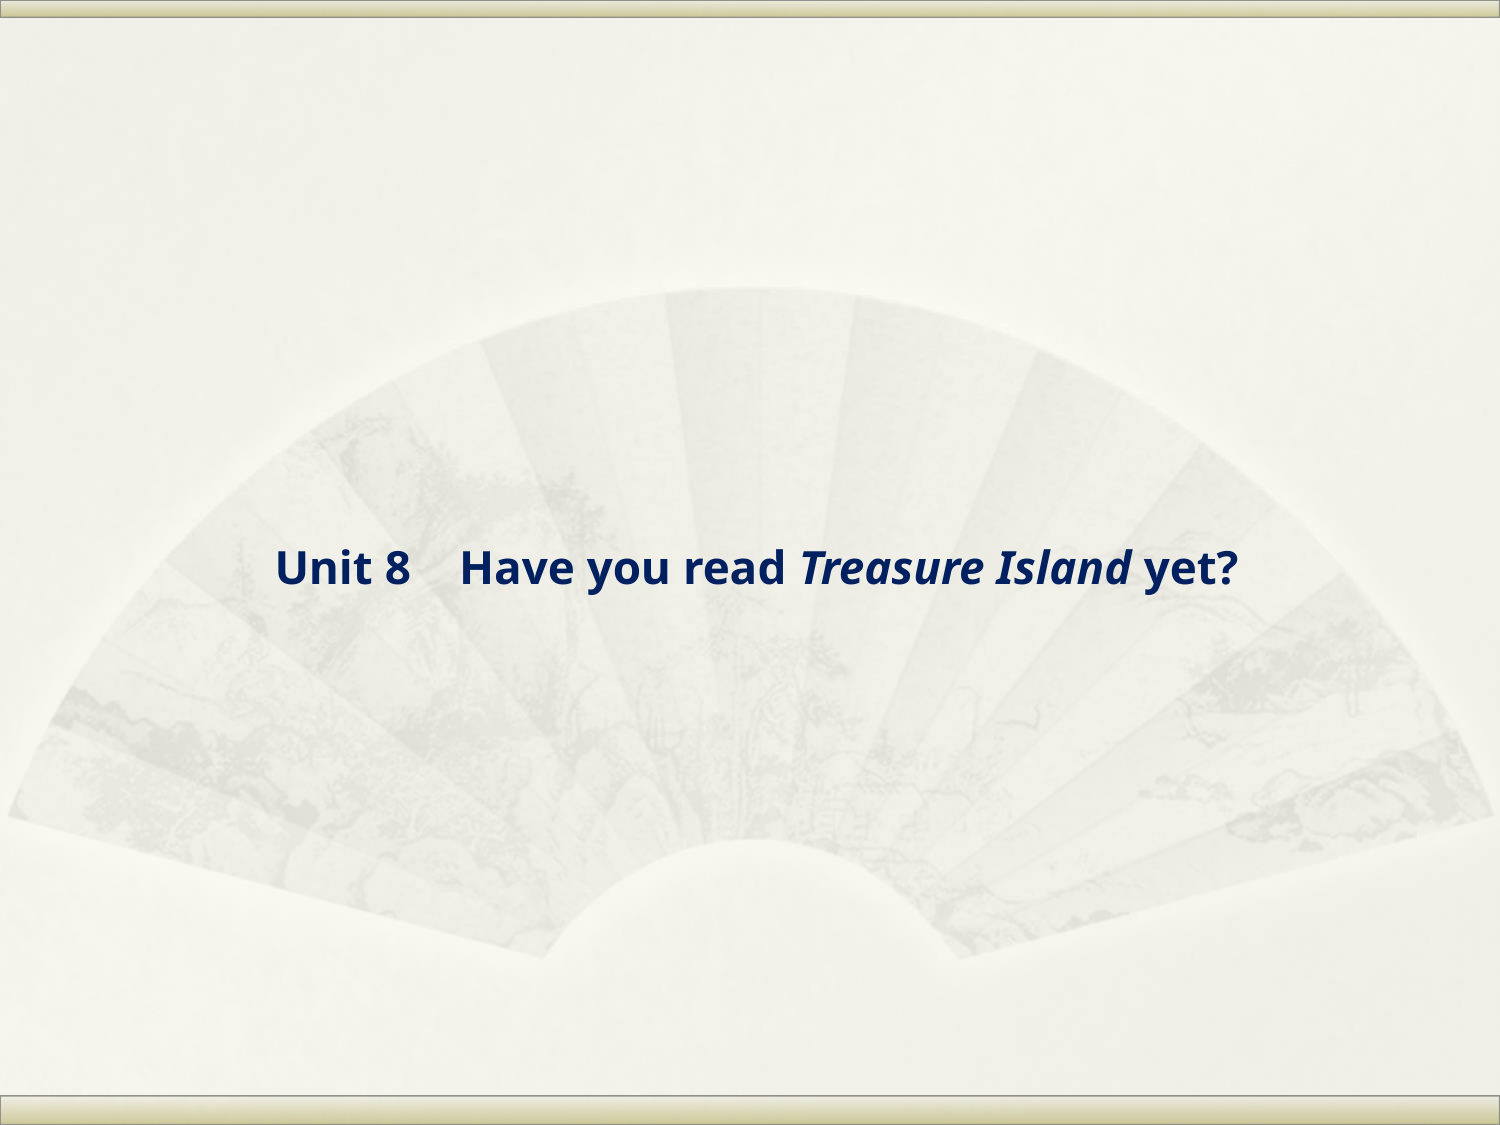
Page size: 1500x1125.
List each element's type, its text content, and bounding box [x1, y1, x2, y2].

picture [0, 0, 1500, 1125]
title Unit 8 Have you read Treasure Island yet? [112, 491, 1388, 733]
